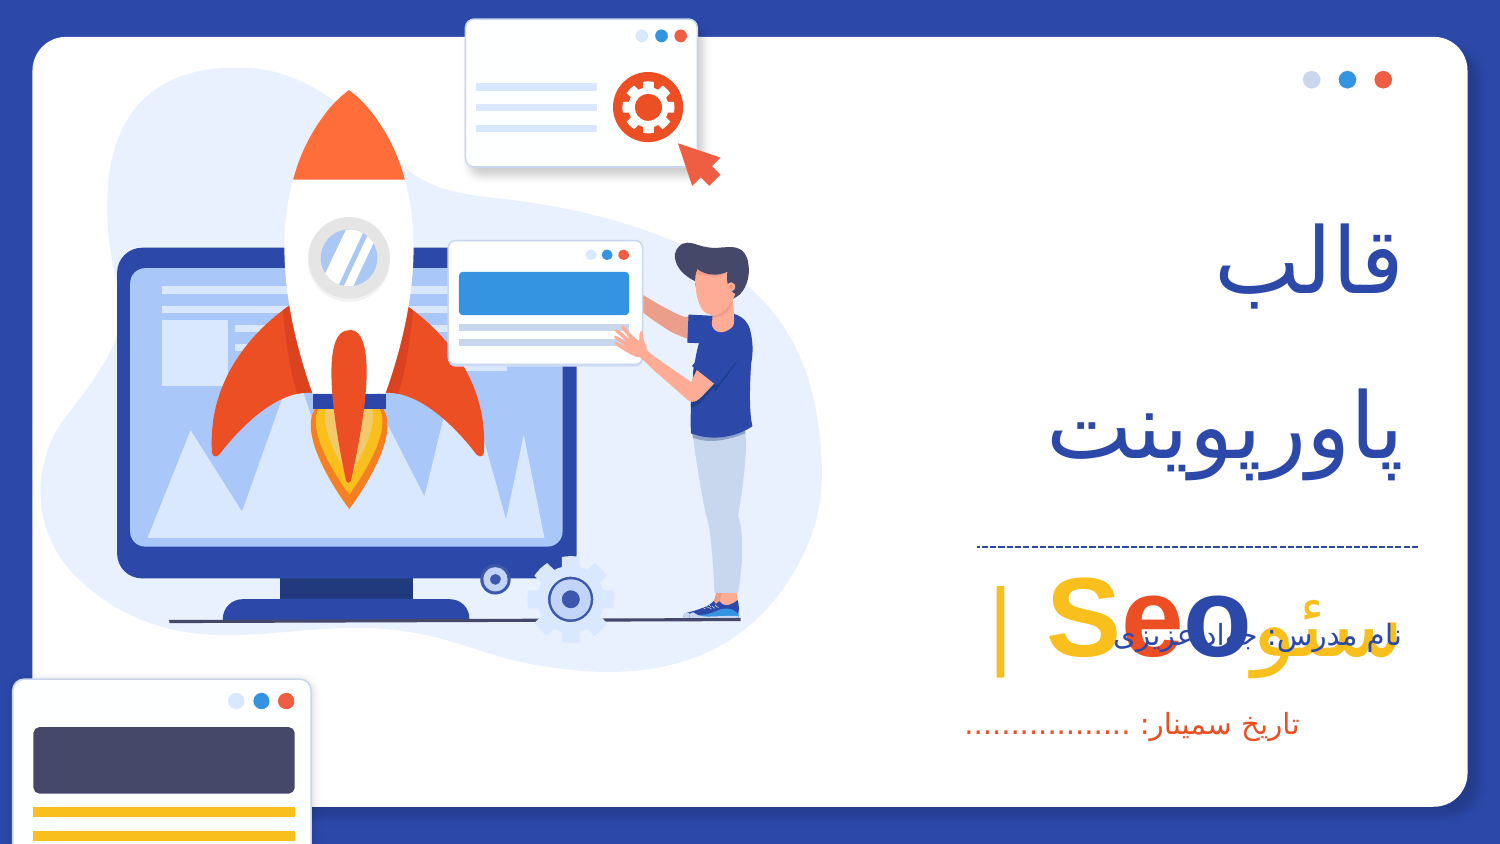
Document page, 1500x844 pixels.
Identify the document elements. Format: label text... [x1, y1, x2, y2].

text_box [12, 678, 312, 844]
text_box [33, 18, 824, 687]
text_box تاریخ سمینار: .................. [716, 680, 1315, 748]
text_box نام مدرس: جواد عزیزی [828, 591, 1418, 659]
text_box قالب پاورپوینت سئوSeo | [828, 139, 1420, 687]
